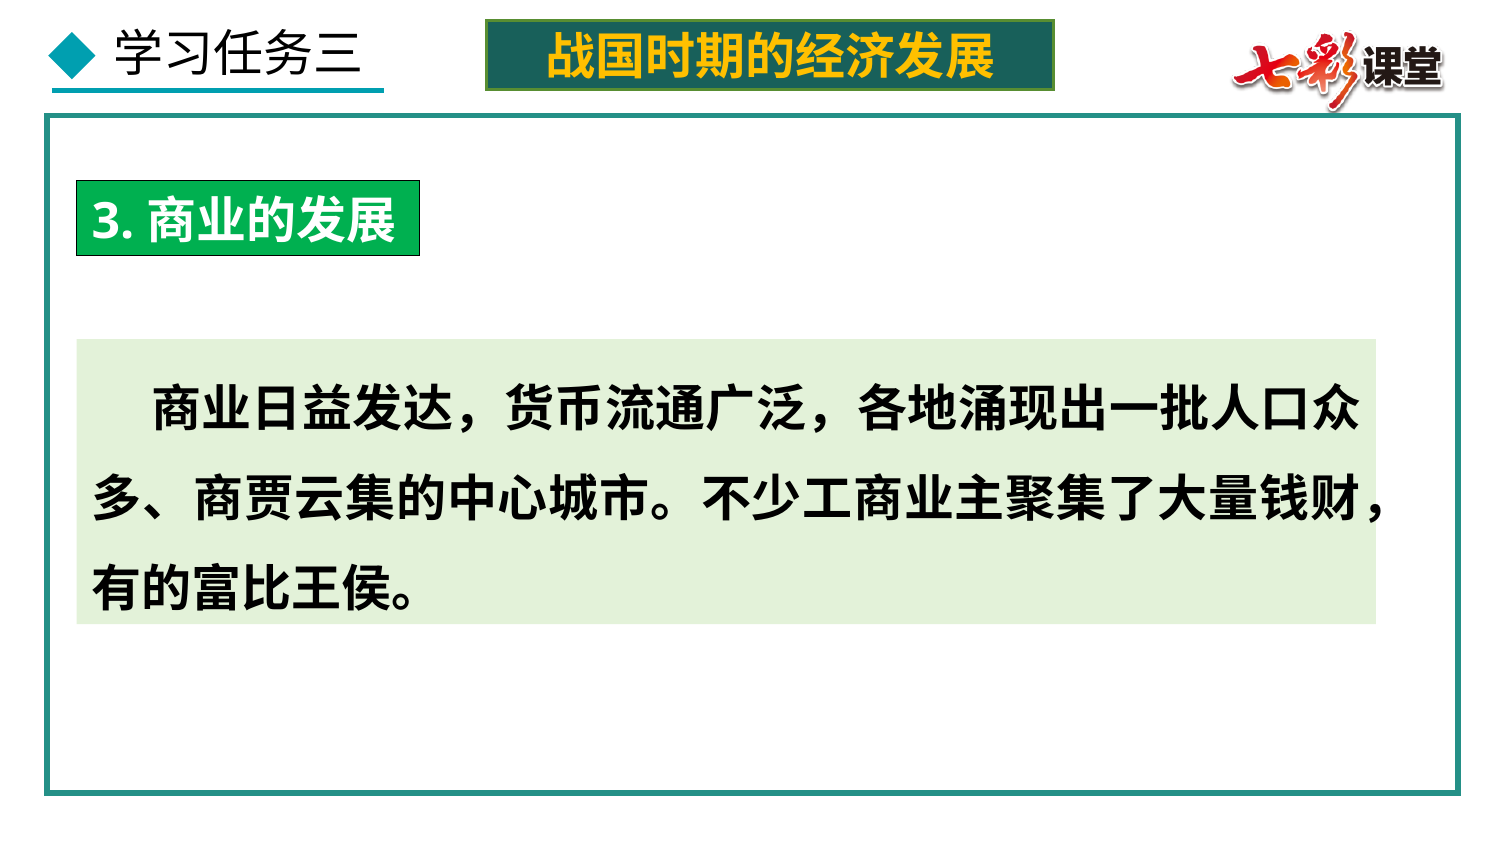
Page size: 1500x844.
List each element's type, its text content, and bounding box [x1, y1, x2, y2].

text_box 战国时期的经济发展 [486, 19, 1055, 90]
text_box 商业日益发达，货币流通广泛，各地涌现出一批人口众多、商贾云集的中心城市。不少工商业主聚集了大量钱财，有的富比王侯。 [76, 339, 1376, 625]
text_box 3.商业的发展 [76, 180, 420, 256]
picture [1228, 26, 1449, 113]
